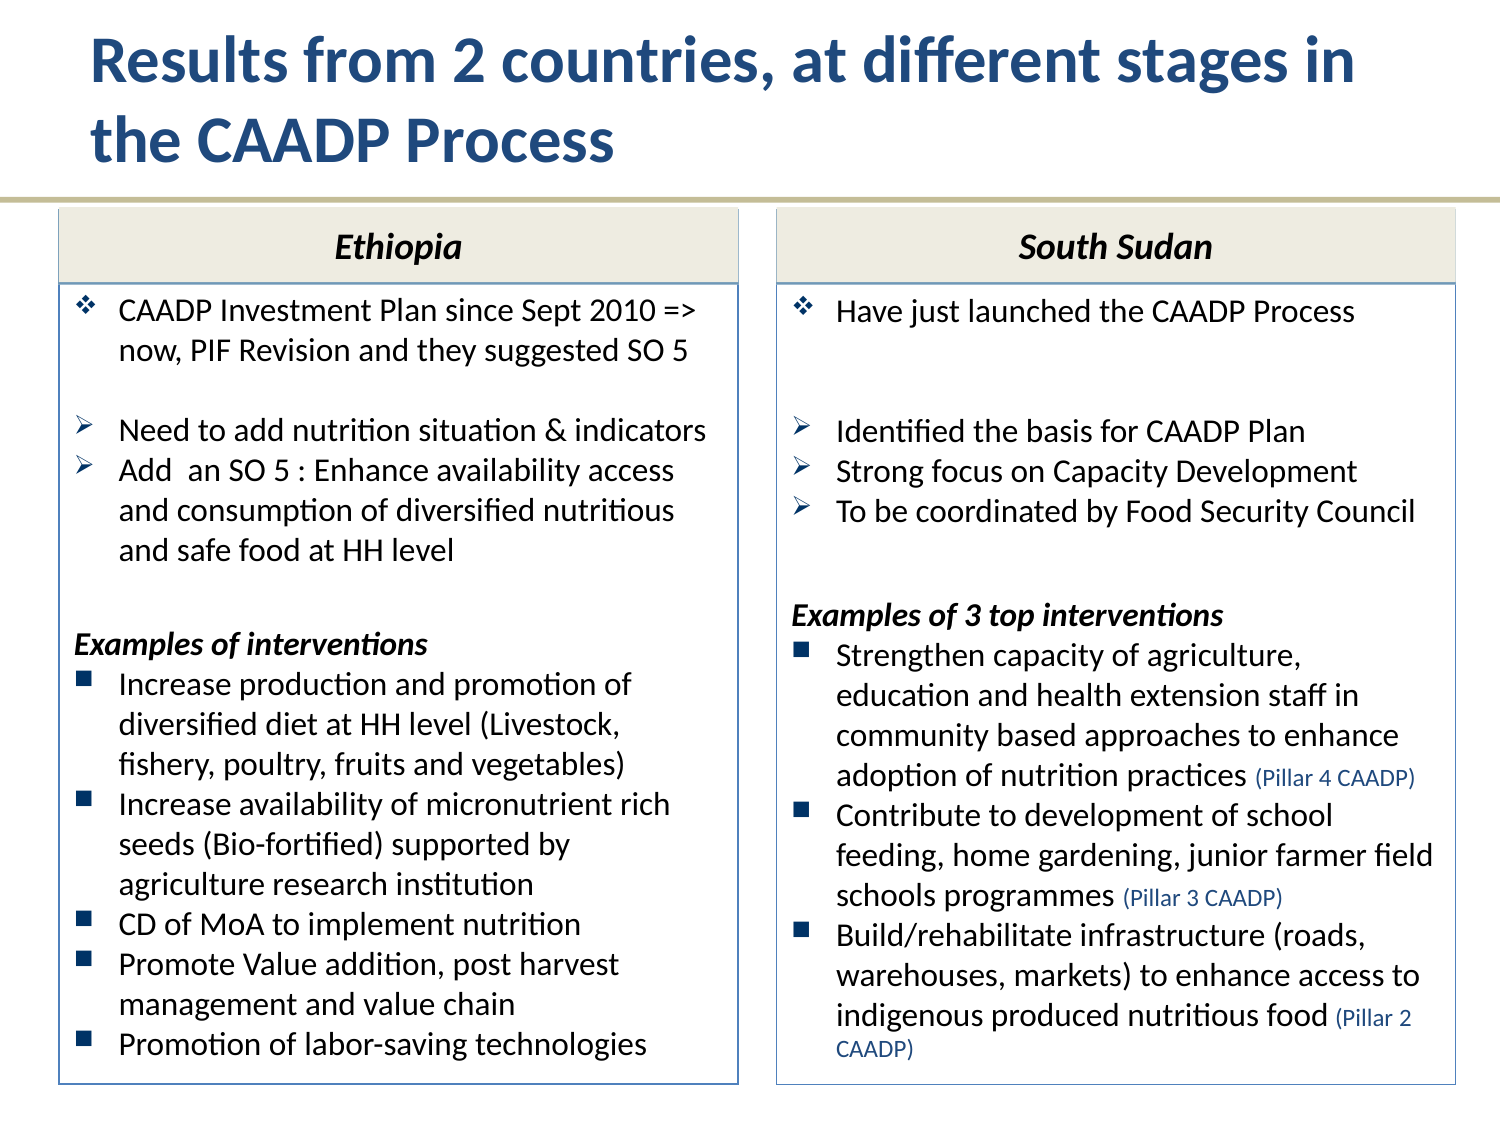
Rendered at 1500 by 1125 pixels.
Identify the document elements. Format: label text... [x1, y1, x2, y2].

list CAADP Investment Plan since Sept 2010 => now, PIF Revision and they suggested SO 5 Need to add nutrition situation & indicators Add an SO 5 : Enhance availability access and consumption of diversified nutritious and safe food at HH level Examples of interventions Increase production and promotion of diversified diet at HH level (Livestock, fishery, poultry, fruits and vegetables) Increase availability of micronutrient rich seeds (Bio-fortified) supported by agriculture research institution CD of MoA to implement nutrition Promote Value addition, post harvest management and value chain Promotion of labor-saving technologies [58, 285, 739, 1085]
text_box Ethiopia [58, 207, 739, 283]
text_box Have just launched the CAADP Process Identified the basis for CAADP Plan Strong focus on Capacity Development To be coordinated by Food Security Council Examples of 3 top interventions Strengthen capacity of agriculture, education and health extension staff in community based approaches to enhance adoption of nutrition practices (Pillar 4 CAADP) Contribute to development of school feeding, home gardening, junior farmer field schools programmes (Pillar 3 CAADP) Build/rehabilitate infrastructure (roads, warehouses, markets) to enhance access to indigenous produced nutritious food (Pillar 2 CAADP) [776, 285, 1456, 1085]
title Results from 2 countries, at different stages in the CAADP Process [75, 19, 1424, 173]
text_box South Sudan [776, 207, 1456, 283]
